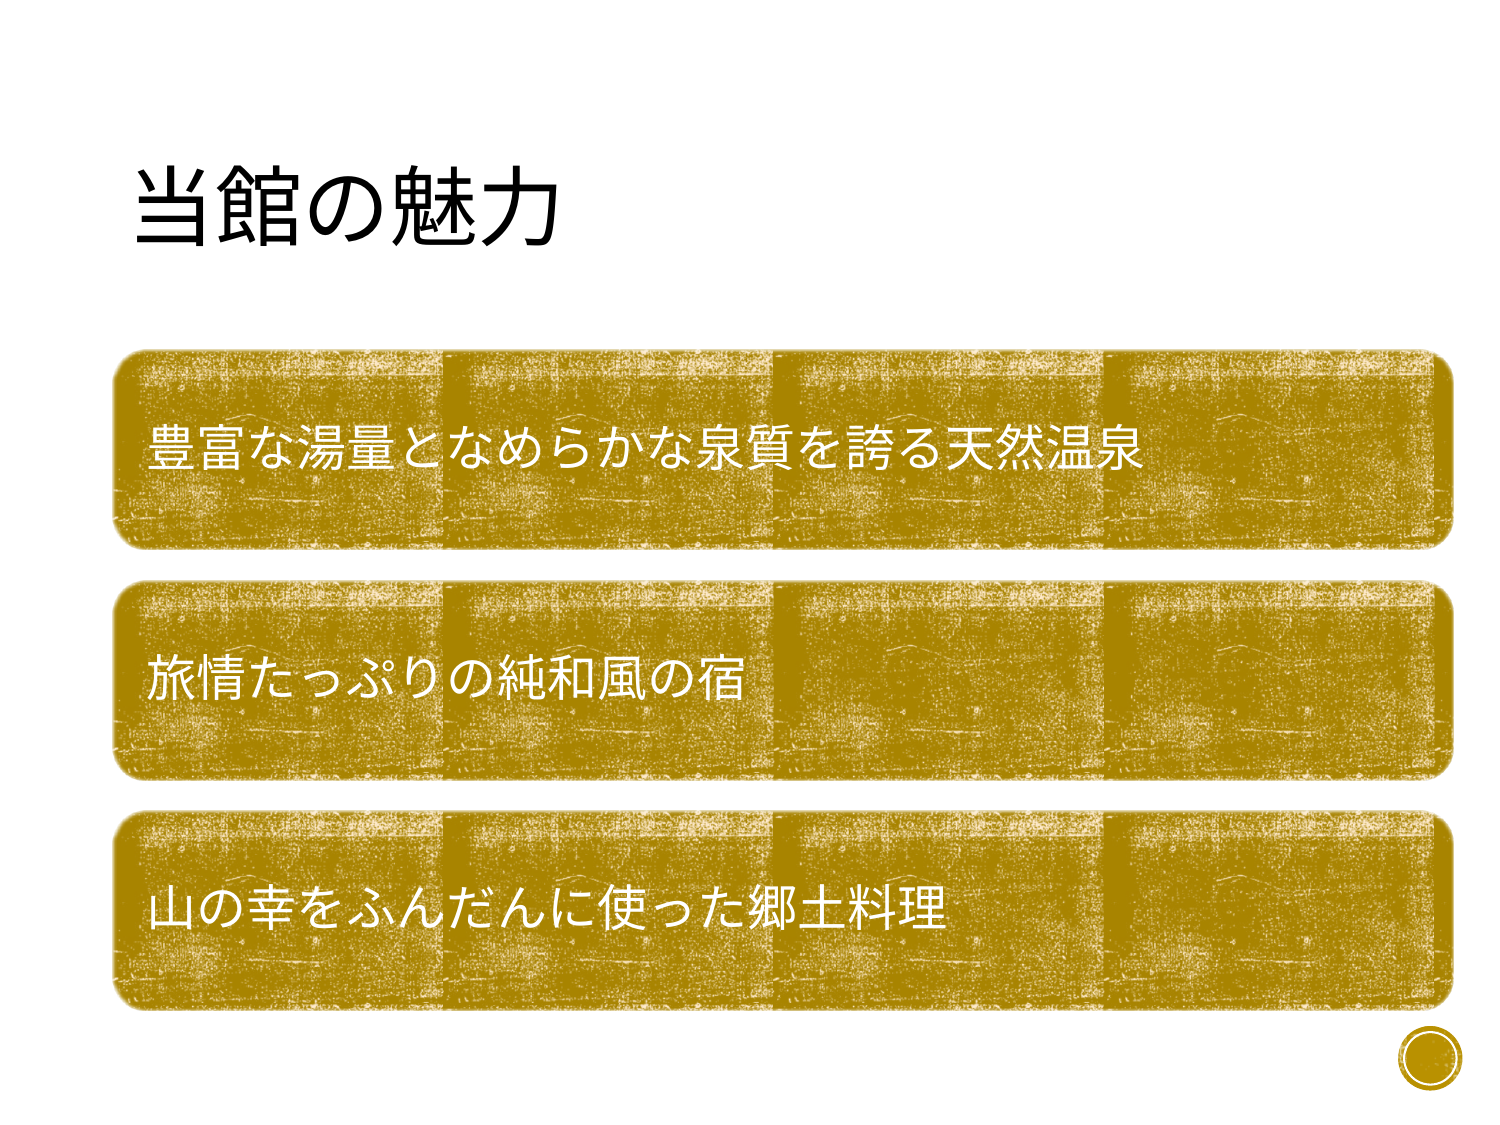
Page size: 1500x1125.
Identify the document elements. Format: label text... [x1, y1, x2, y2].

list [113, 349, 1452, 1011]
title 当館の魅力 [112, 79, 1388, 344]
